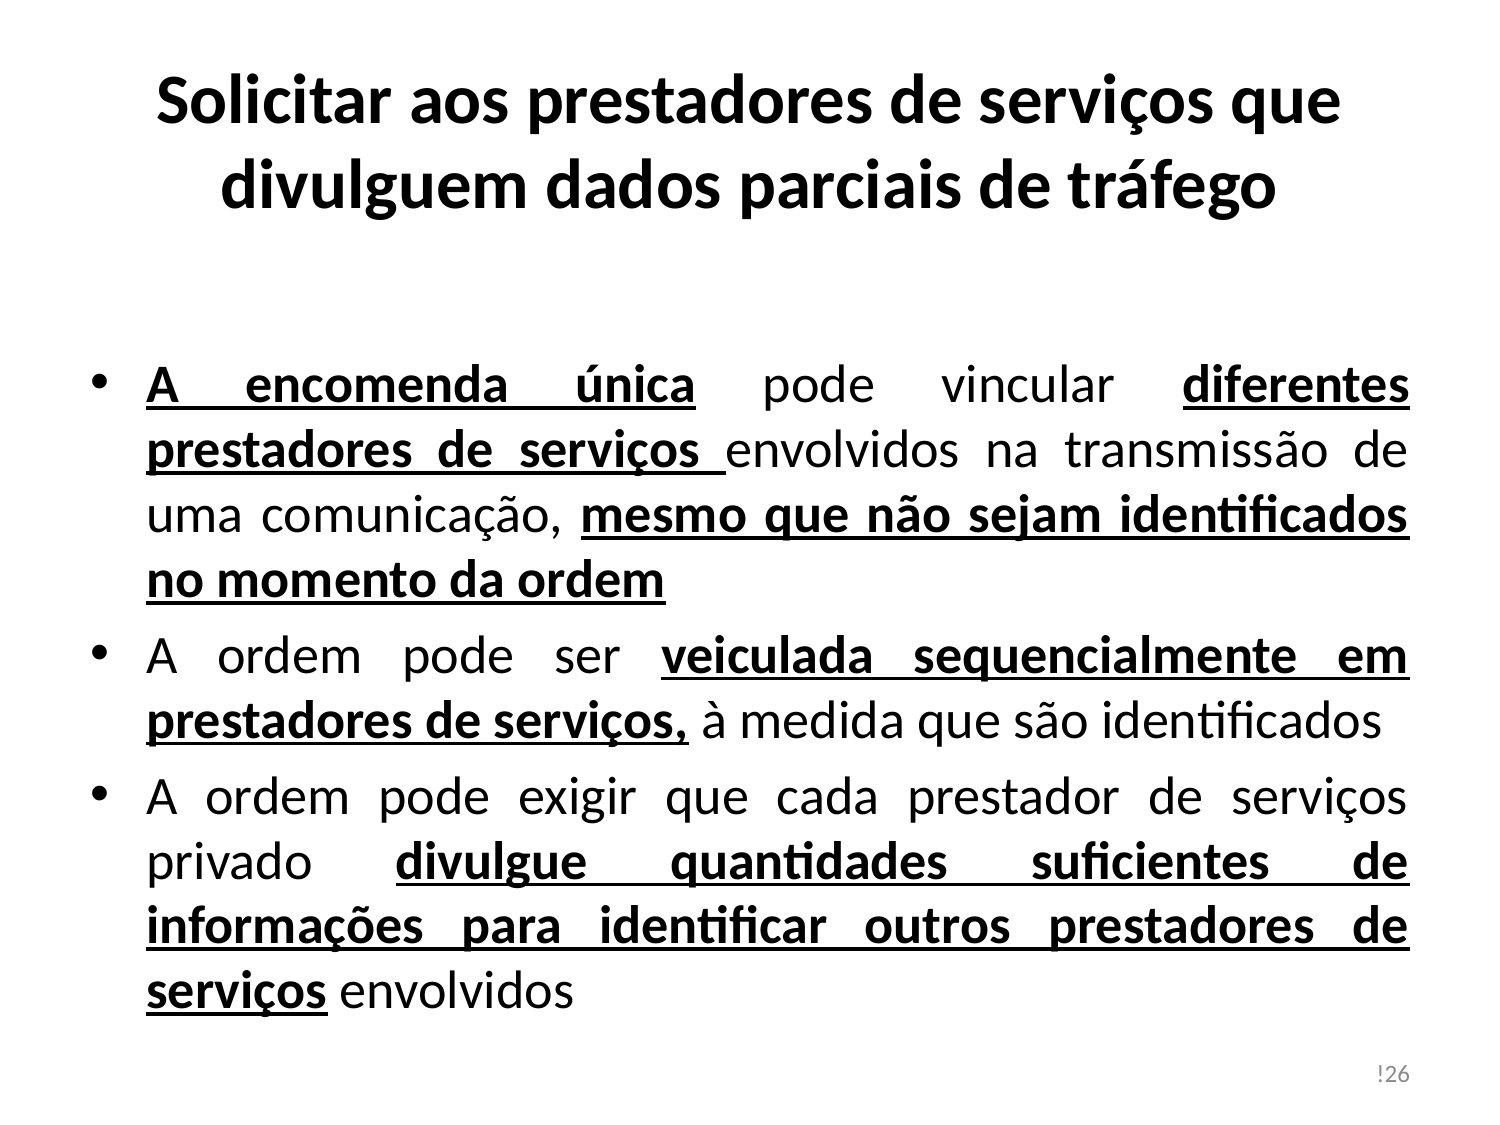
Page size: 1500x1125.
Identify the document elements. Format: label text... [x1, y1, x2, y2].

list A encomenda única pode vincular diferentes prestadores de serviços envolvidos na transmissão de uma comunicação, mesmo que não sejam identificados no momento da ordem A ordem pode ser veiculada sequencialmente em prestadores de serviços, à medida que são identificados A ordem pode exigir que cada prestador de serviços privado divulgue quantidades suficientes de informações para identificar outros prestadores de serviços envolvidos [75, 341, 1425, 1005]
slide_number !26 [1074, 1042, 1425, 1103]
title Solicitar aos prestadores de serviços que divulguem dados parciais de tráfego [75, 45, 1425, 233]
